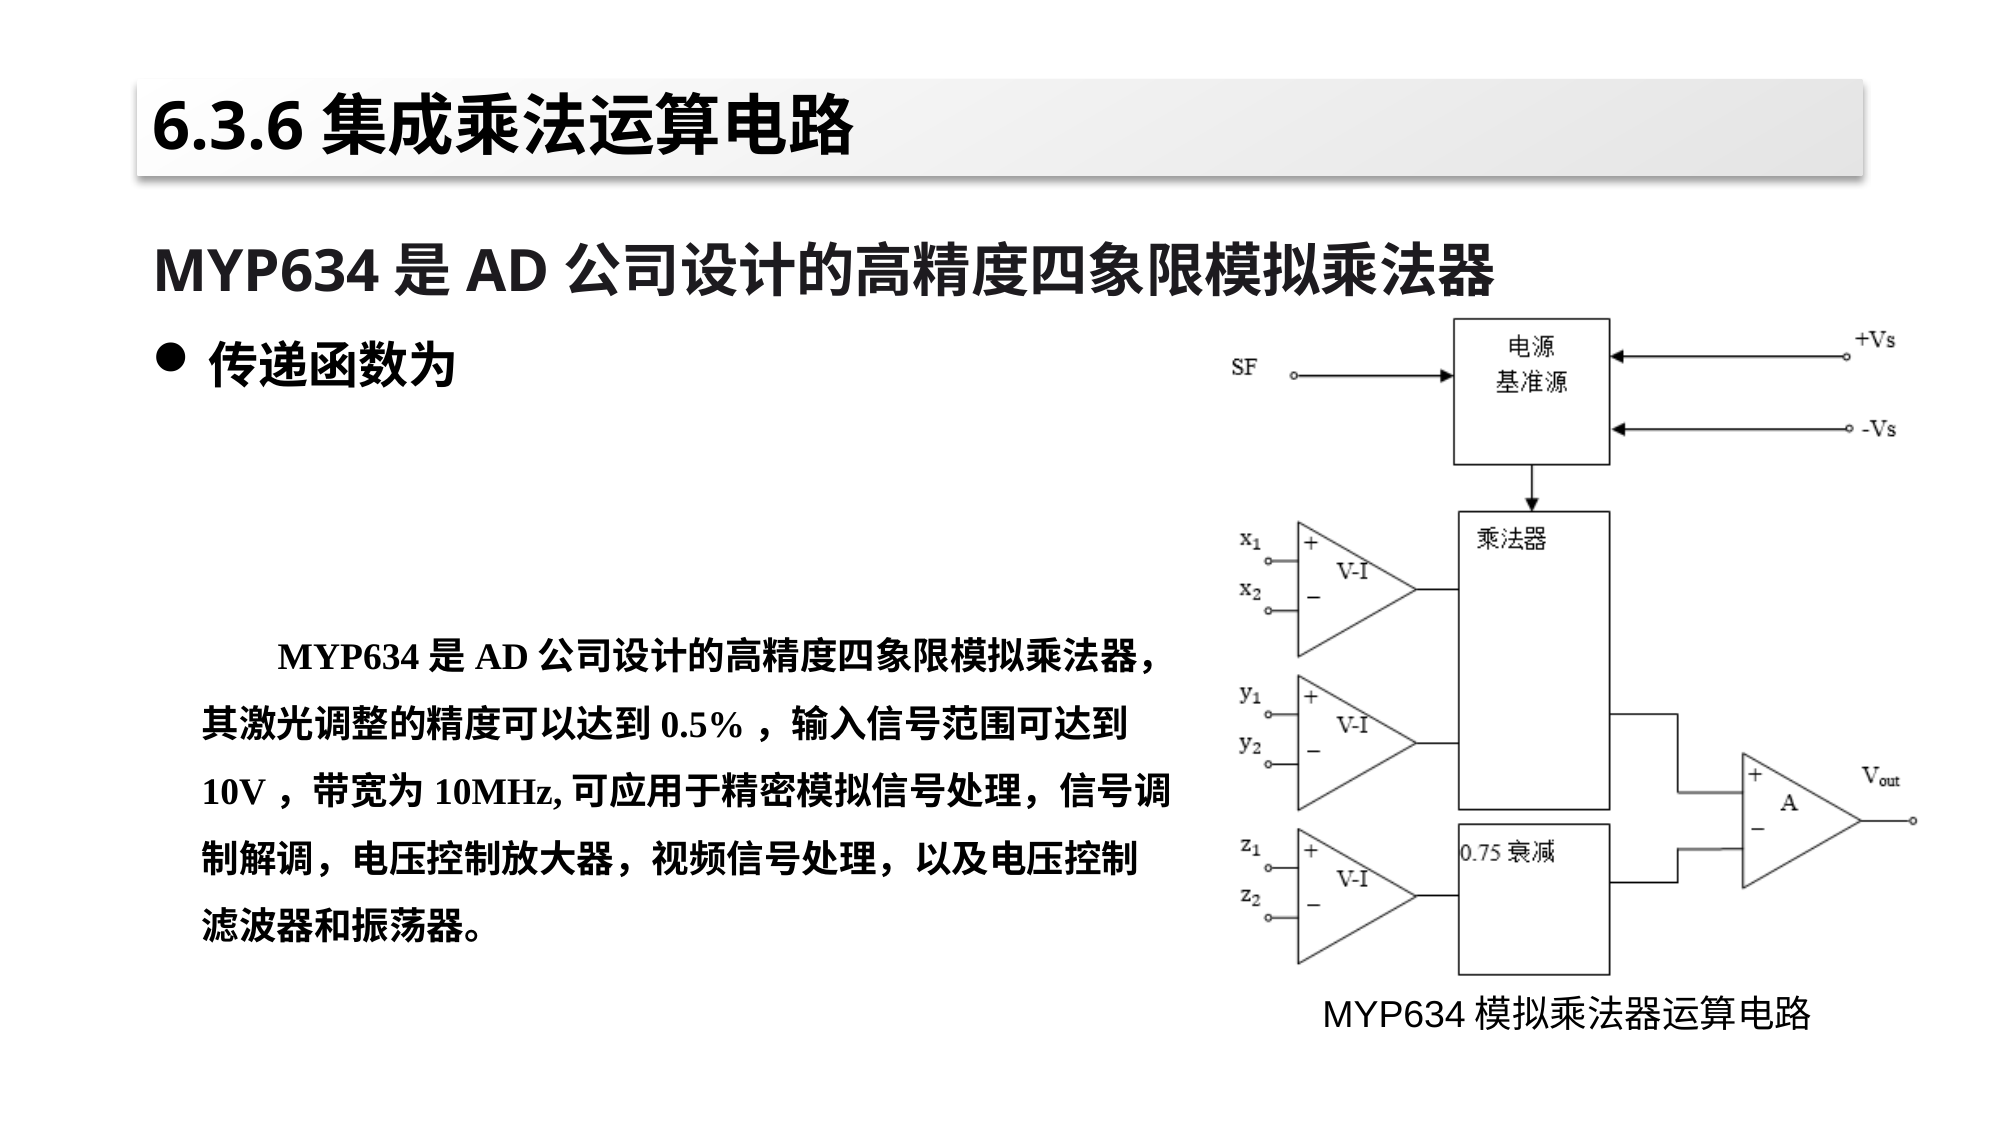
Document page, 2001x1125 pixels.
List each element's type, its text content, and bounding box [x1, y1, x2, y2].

picture [1186, 299, 1948, 997]
title 6.3.6集成乘法运算电路 [137, 79, 1863, 176]
text_box MYP634模拟乘法器运算电路 [1307, 997, 1827, 1043]
list MYP634是AD公司设计的高精度四象限模拟乘法器 传递函数为 [137, 191, 1863, 1014]
text_box MYP634是AD公司设计的高精度四象限模拟乘法器，其激光调整的精度可以达到0.5%，输入信号范围可达到10V，带宽为10MHz,可应用于精密模拟信号处理，信号调制解调，电压控制放大器，视频信号处理，以及电压控制滤波器和振荡器。 [186, 602, 1186, 955]
